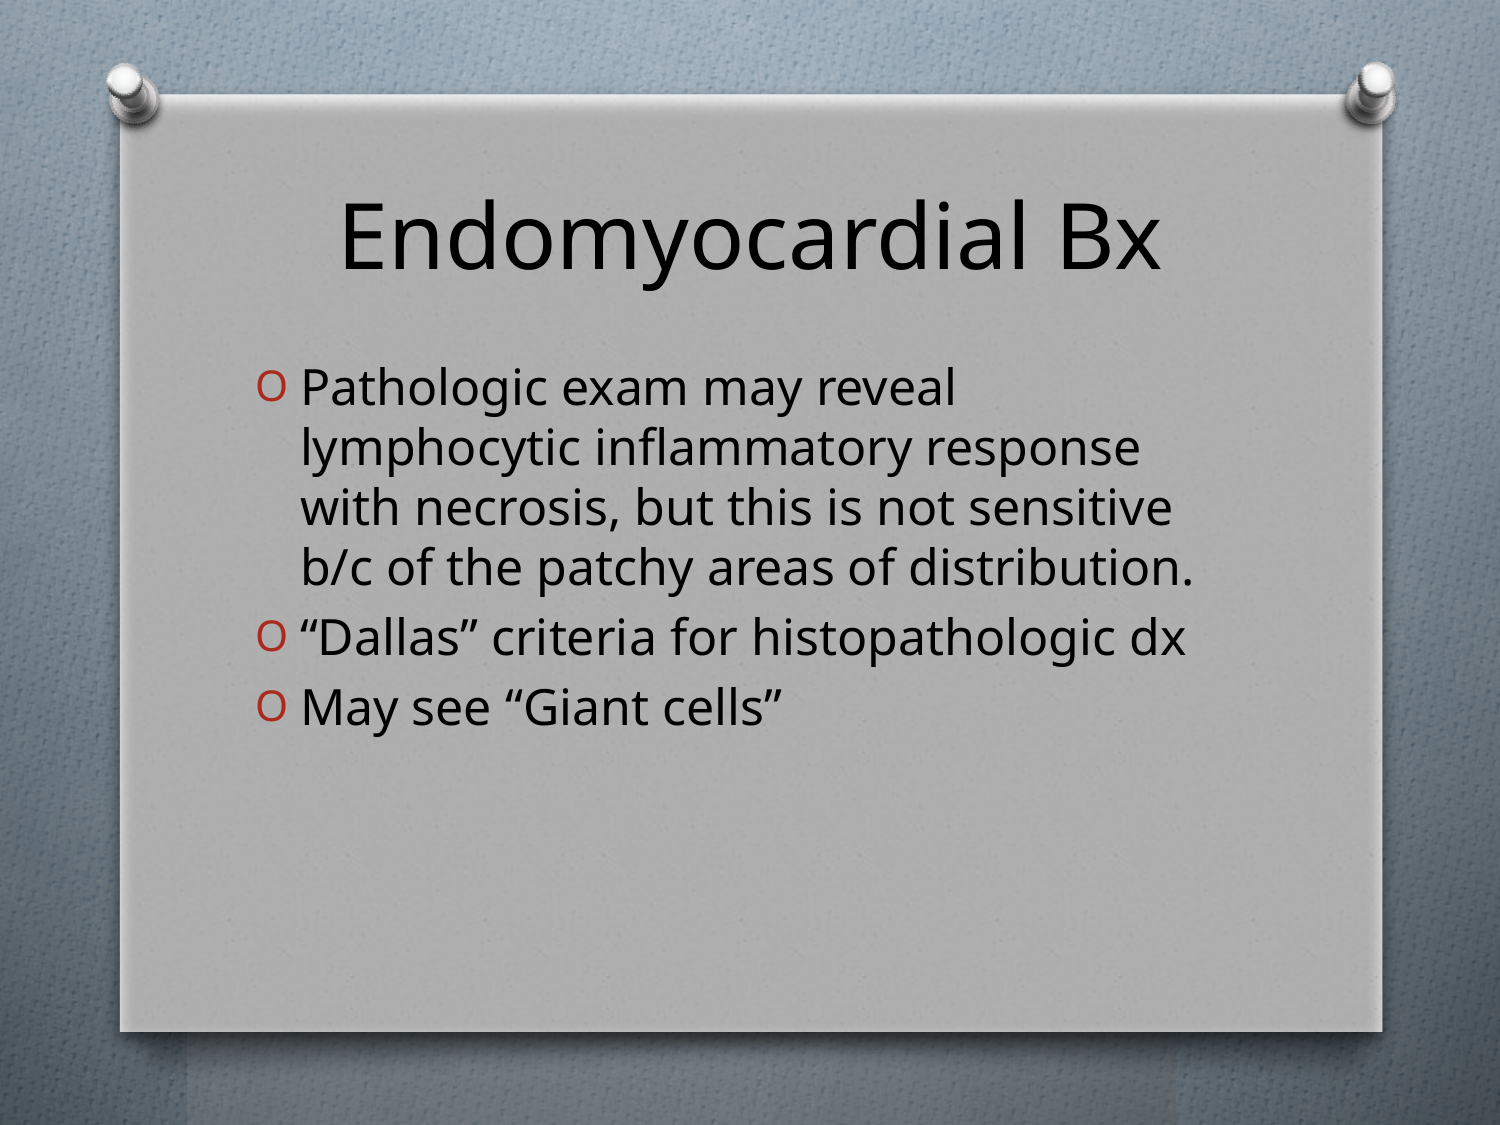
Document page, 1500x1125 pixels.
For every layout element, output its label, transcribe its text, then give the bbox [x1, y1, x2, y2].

list Pathologic exam may reveal lymphocytic inflammatory response with necrosis, but this is not sensitive b/c of the patchy areas of distribution. “Dallas” criteria for histopathologic dx May see “Giant cells” [240, 347, 1257, 939]
title Endomyocardial Bx [179, 134, 1323, 332]
picture [1317, 35, 1439, 156]
picture [75, 29, 198, 153]
